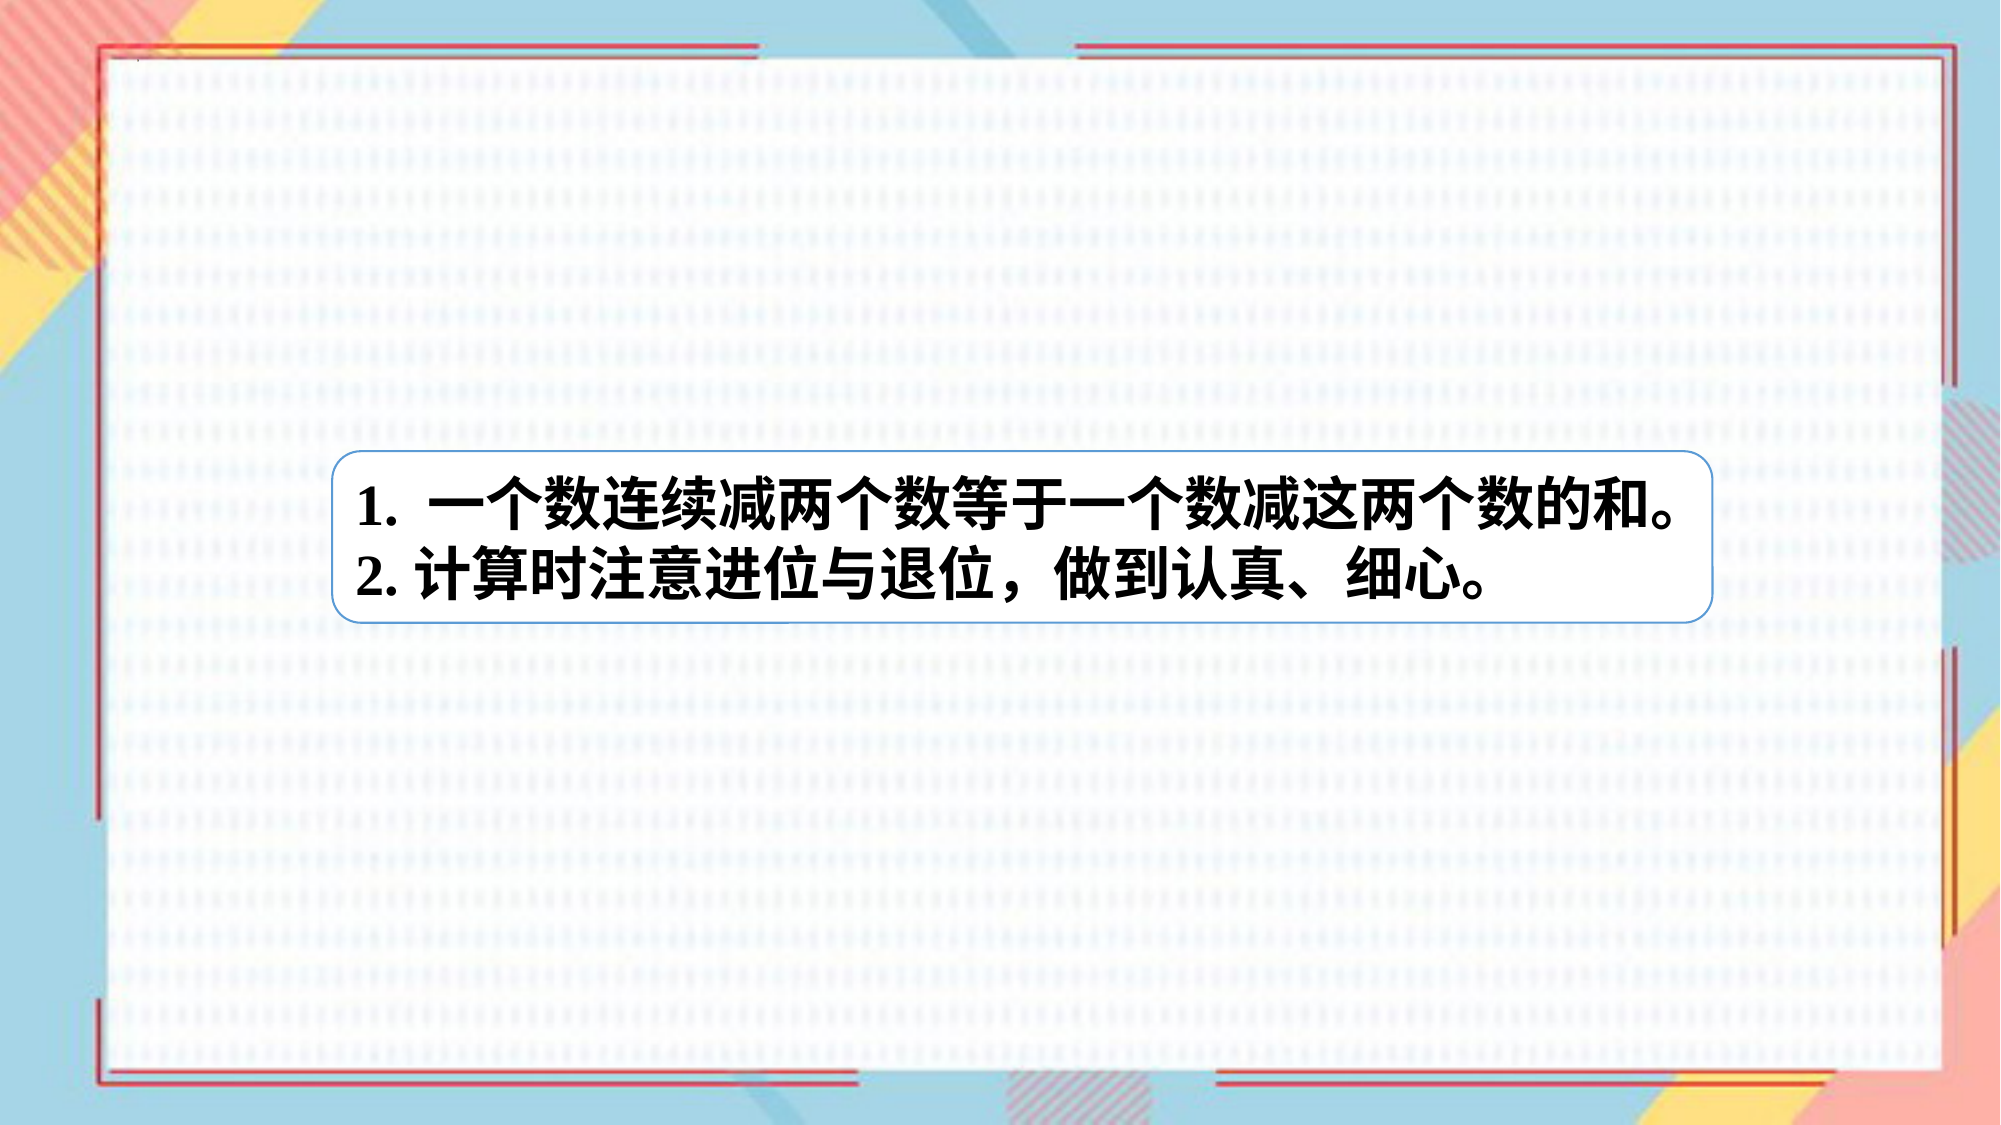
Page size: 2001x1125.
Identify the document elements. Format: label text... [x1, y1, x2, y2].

picture [0, 0, 2001, 1125]
text_box 1. 一个数连续减两个数等于一个数减这两个数的和。 2.计算时注意进位与退位，做到认真、细心。 [331, 450, 1714, 624]
